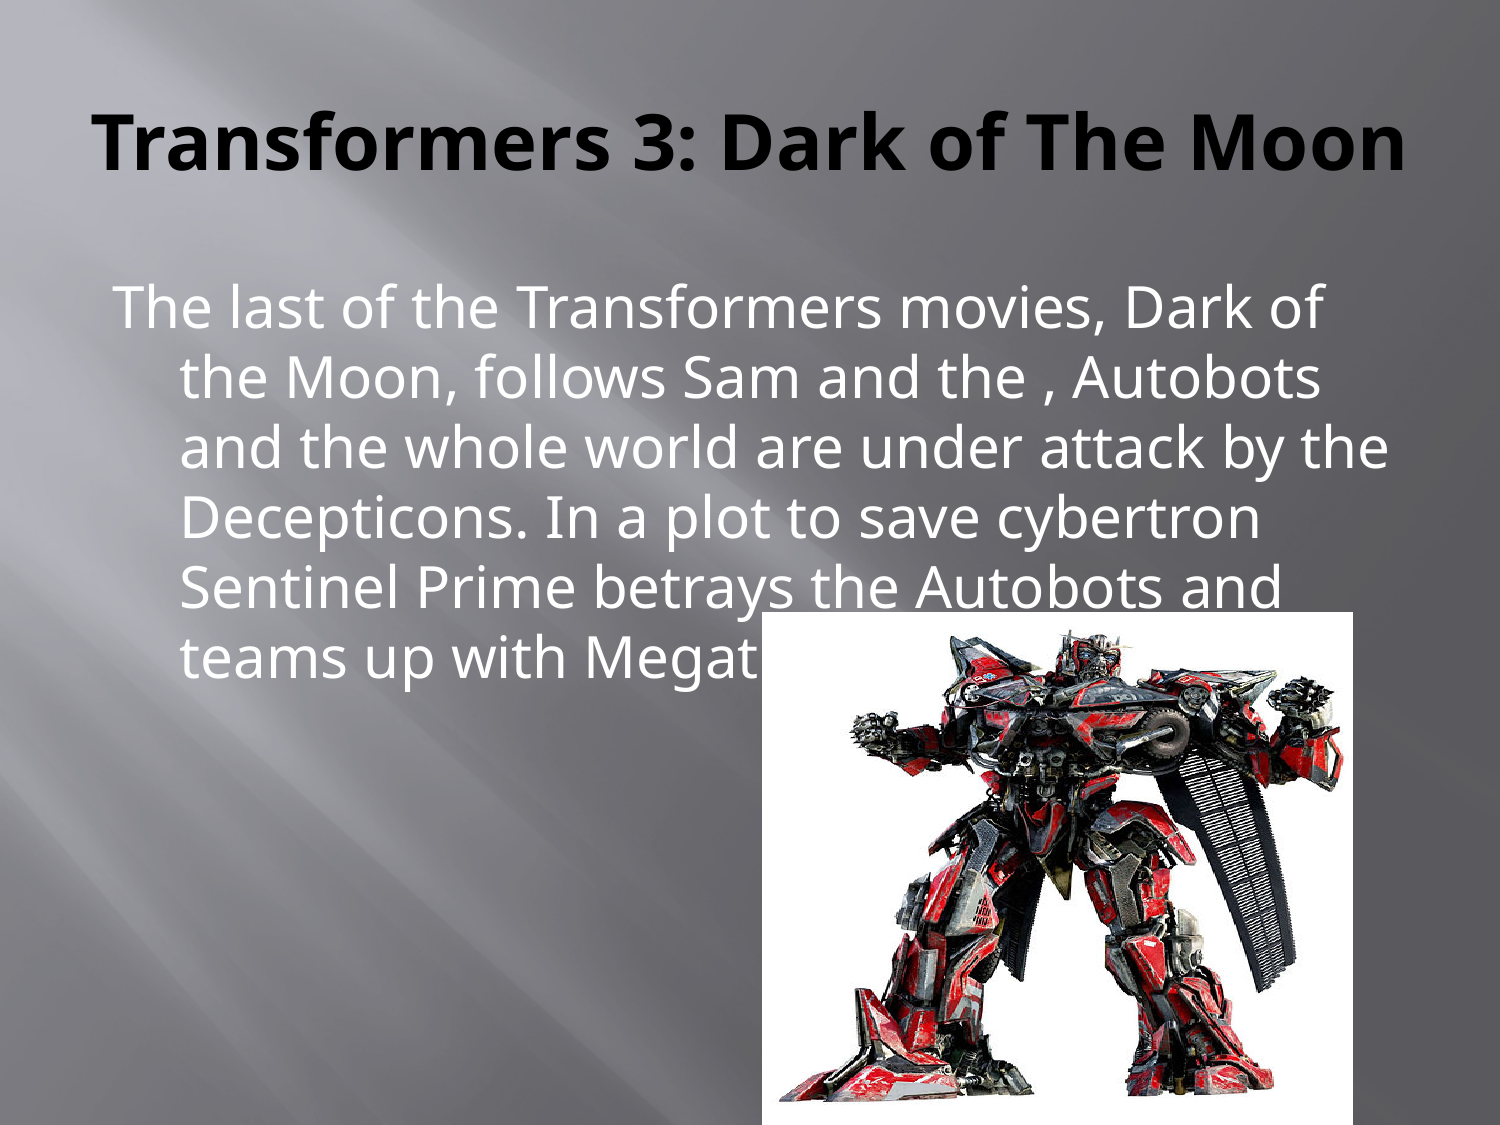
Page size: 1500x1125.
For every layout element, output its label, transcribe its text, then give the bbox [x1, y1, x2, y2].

title Transformers 3: Dark of The Moon [75, 45, 1425, 233]
list The last of the Transformers movies, Dark of the Moon, follows Sam and the , Autobots and the whole world are under attack by the Decepticons. In a plot to save cybertron Sentinel Prime betrays the Autobots and teams up with Megatron. [75, 262, 1425, 1035]
picture [762, 612, 1353, 1125]
